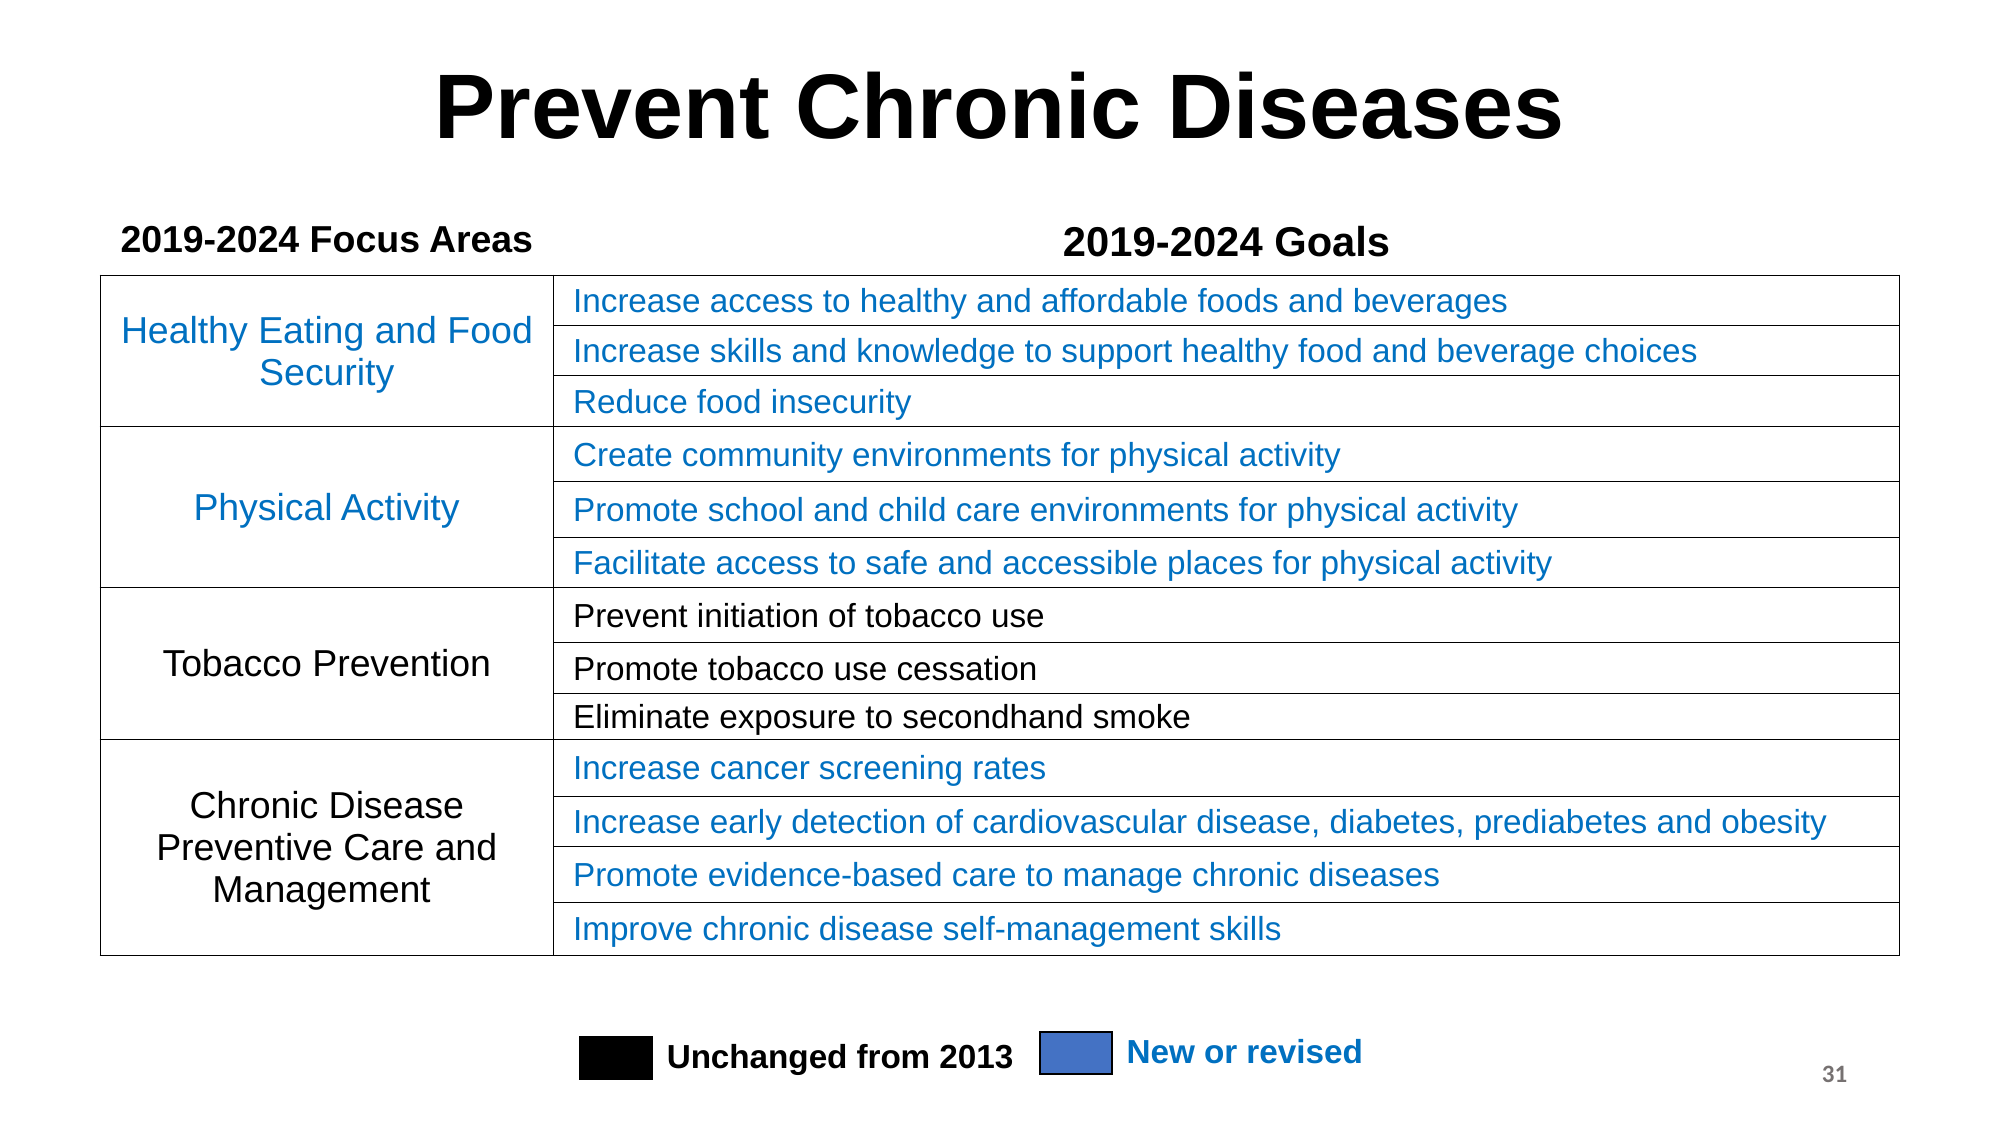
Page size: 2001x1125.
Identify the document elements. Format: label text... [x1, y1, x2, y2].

slide_number 31 [1412, 1042, 1863, 1103]
table_cell Physical Activity [101, 427, 553, 587]
table_header 2019-2024 Focus Areas [100, 218, 554, 275]
table_cell Facilitate access to safe and accessible places for physical activity [554, 538, 1899, 587]
table_cell Increase access to healthy and affordable foods and beverages [554, 276, 1899, 325]
table_cell Chronic Disease Preventive Care and Management [101, 740, 553, 955]
table_cell Tobacco Prevention [101, 588, 553, 739]
table_cell Promote tobacco use cessation [554, 643, 1899, 693]
table_cell Improve chronic disease self-management skills [554, 903, 1899, 955]
table_cell Increase early detection of cardiovascular disease, diabetes, prediabetes and obesity [554, 797, 1899, 846]
table_cell Create community environments for physical activity [554, 427, 1899, 481]
table_cell Healthy Eating and Food Security [101, 276, 553, 426]
table_cell Promote school and child care environments for physical activity [554, 482, 1899, 537]
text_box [580, 1022, 1581, 1084]
table_cell Promote evidence-based care to manage chronic diseases [554, 847, 1899, 902]
table_header 2019-2024 Goals [554, 218, 1900, 275]
table_cell Prevent initiation of tobacco use [554, 588, 1899, 642]
table_cell Increase skills and knowledge to support healthy food and beverage choices [554, 326, 1899, 375]
table_cell Reduce food insecurity [554, 376, 1899, 426]
table_cell Increase cancer screening rates [554, 740, 1899, 796]
table_cell Eliminate exposure to secondhand smoke [554, 694, 1899, 739]
title Prevent Chronic Diseases [0, 0, 2000, 218]
